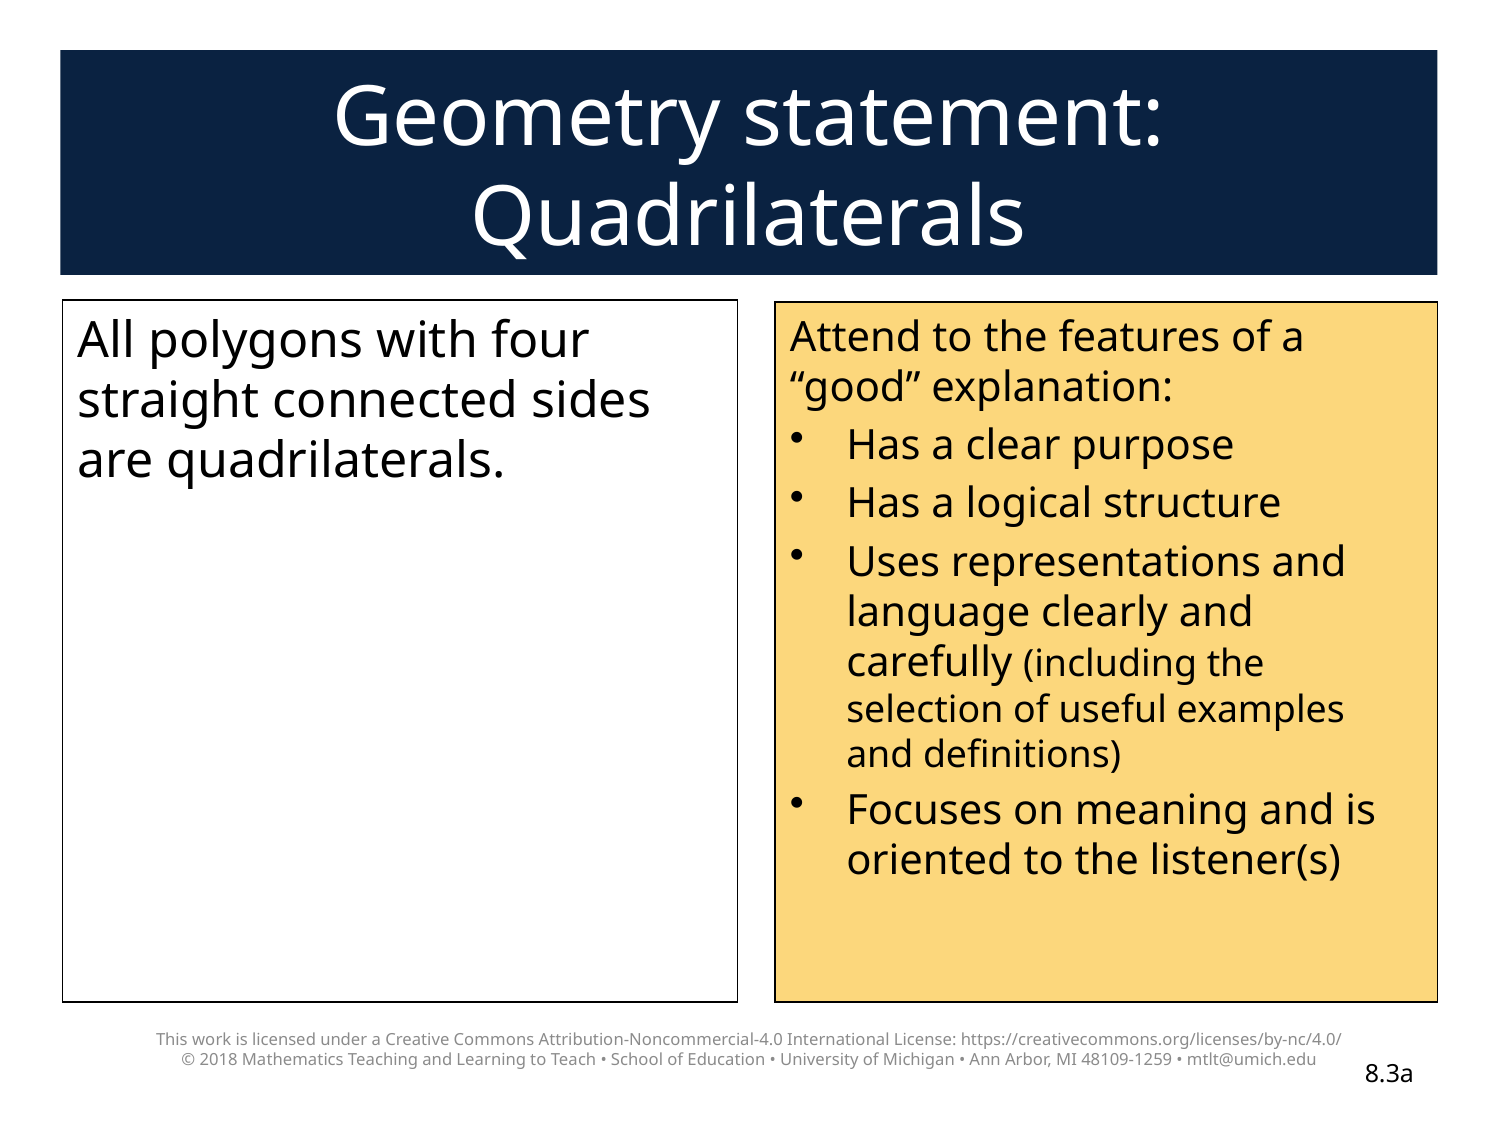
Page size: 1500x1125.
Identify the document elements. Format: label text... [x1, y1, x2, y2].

text_box 8.3a [1349, 1050, 1429, 1095]
text_box Attend to the features of a “good” explanation: Has a clear purpose Has a logical structure Uses representations and language clearly and carefully (including the selection of useful examples and definitions) Focuses on meaning and is oriented to the listener(s) [774, 302, 1438, 1002]
title Geometry statement: Quadrilaterals [60, 50, 1438, 275]
text_box All polygons with four straight connected sides are quadrilaterals. [62, 299, 738, 1003]
footer This work is licensed under a Creative Commons Attribution-Noncommercial-4.0 International License: https://creativecommons.org/licenses/by-nc/4.0/ © 2018 Mathematics Teaching and Learning to Teach • School of Education • University of Michigan • Ann Arbor, MI 48109-1259 • mtlt@umich.edu [62, 1009, 1438, 1088]
